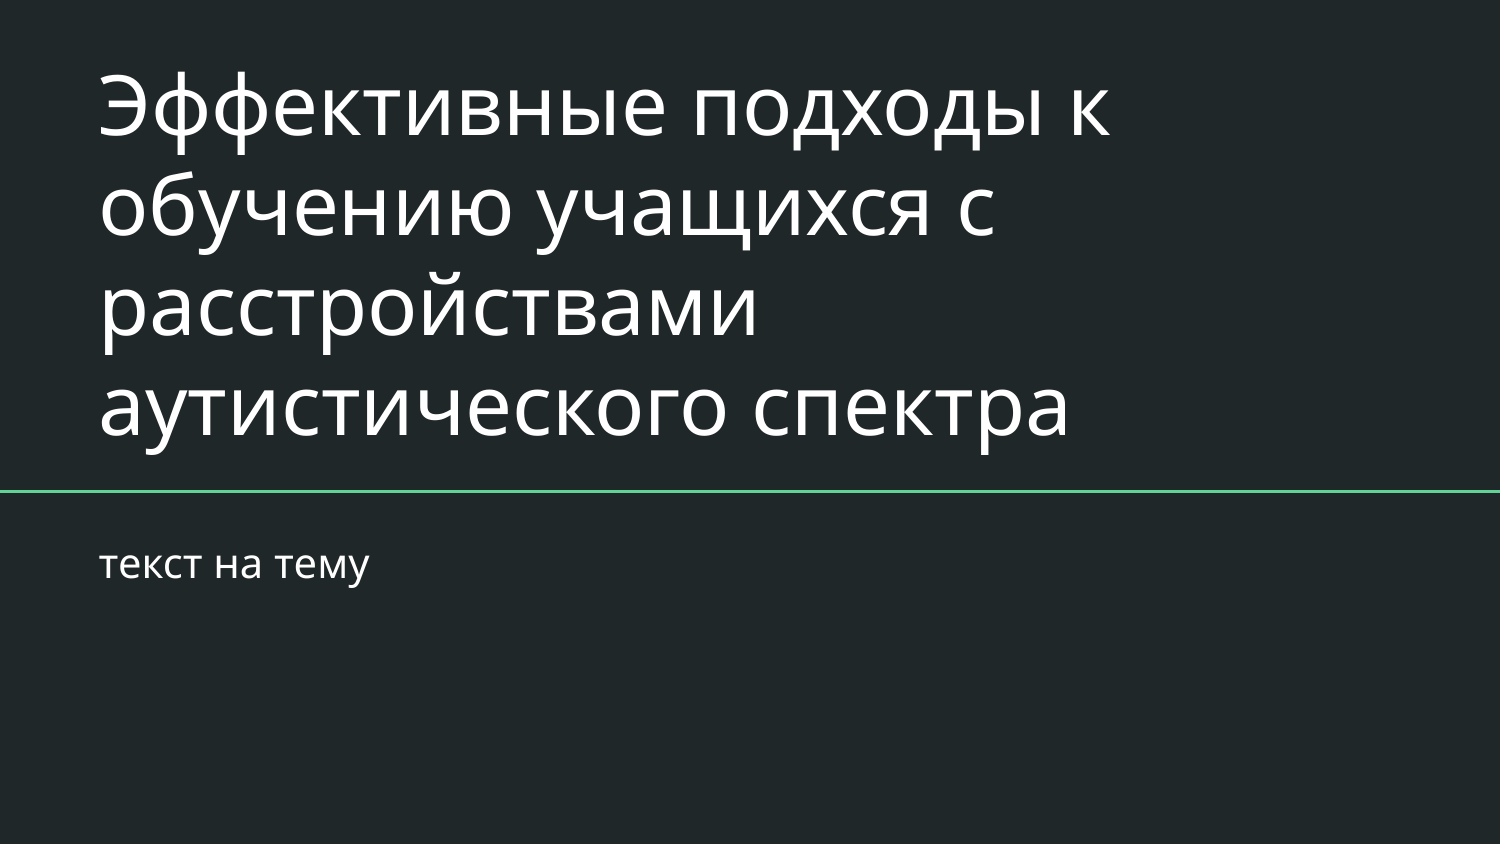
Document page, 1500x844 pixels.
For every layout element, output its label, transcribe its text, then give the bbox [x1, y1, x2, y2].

title Эффективные подходы к обучению учащихся с расстройствами аутистического спектра [83, 206, 1417, 467]
subtitle текст на тему [83, 522, 1417, 626]
